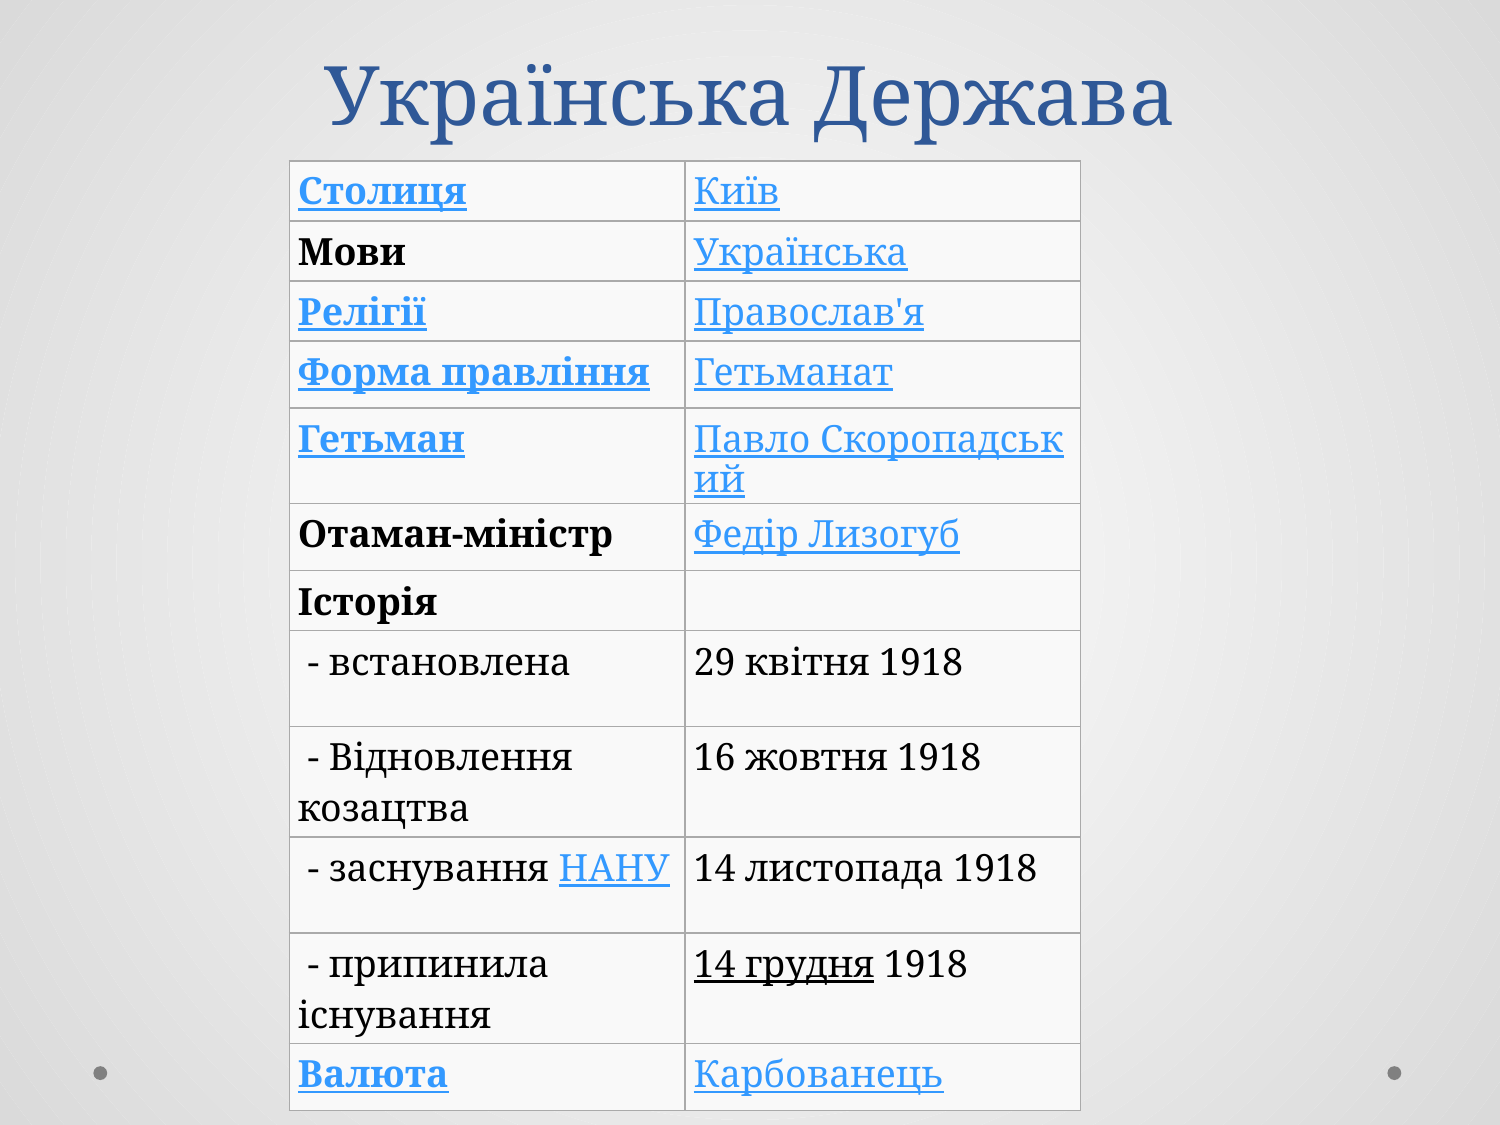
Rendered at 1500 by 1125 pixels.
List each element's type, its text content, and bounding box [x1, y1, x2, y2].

table_cell Валюта [290, 1044, 684, 1110]
table_cell Гетьманат [686, 342, 1080, 407]
table_cell Українська [686, 222, 1080, 280]
title Українська Держава [75, 45, 1425, 149]
table_cell - встановлена [290, 631, 684, 726]
table_cell Гетьман [290, 409, 684, 503]
table_cell - Відновлення козацтва [290, 727, 684, 836]
table_cell Мови [290, 222, 684, 280]
table_cell Отаман-міністр [290, 504, 684, 570]
table_cell - припинила існування [290, 934, 684, 1043]
table_cell 29 квітня 1918 [686, 631, 1080, 726]
table_cell Історія [290, 571, 684, 630]
table_cell 16 жовтня 1918 [686, 727, 1080, 836]
table_cell Релігії [290, 282, 684, 340]
table_cell Карбованець [686, 1044, 1080, 1110]
table_header Столиця [290, 162, 684, 220]
table_cell 14 листопада 1918 [686, 838, 1080, 932]
table_cell Павло Скоропадський [686, 409, 1080, 503]
table_cell [686, 571, 1080, 630]
table_cell Форма правління [290, 342, 684, 407]
table_cell Православ'я [686, 282, 1080, 340]
table_cell - заснування НАНУ [290, 838, 684, 932]
table_header Київ [686, 162, 1080, 220]
table_cell 14 грудня 1918 [686, 934, 1080, 1043]
table_cell Федір Лизогуб [686, 504, 1080, 570]
